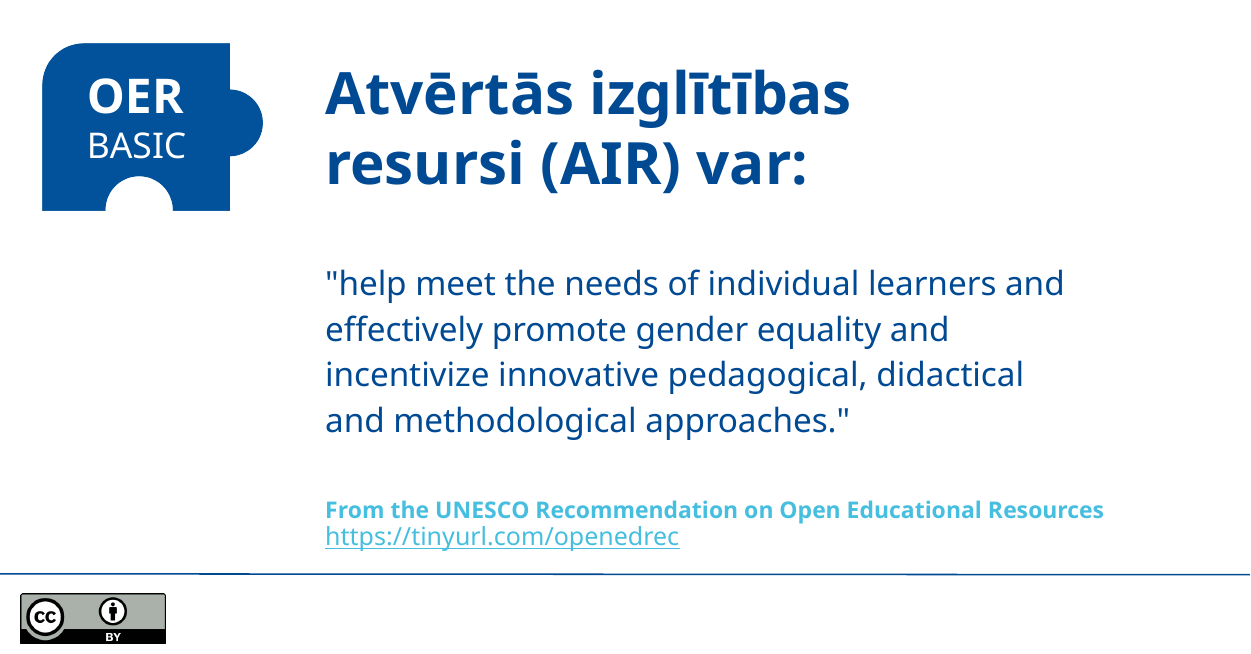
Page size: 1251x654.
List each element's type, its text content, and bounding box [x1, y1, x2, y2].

picture [41, 43, 263, 212]
text_box From the UNESCO Recommendation on Open Educational Resources [312, 482, 1250, 535]
text_box [0, 582, 1250, 654]
text_box Atvērtās izglītības resursi (AIR) var: [312, 44, 1039, 209]
text_box "help meet the needs of individual learners and effectively promote gender equality and incentivize innovative pedagogical, didactical and methodological approaches." [312, 243, 1091, 482]
text_box OER BASIC [266, 50, 410, 181]
text_box https://tinyurl.com/openedrec [312, 508, 765, 567]
picture [20, 592, 166, 645]
